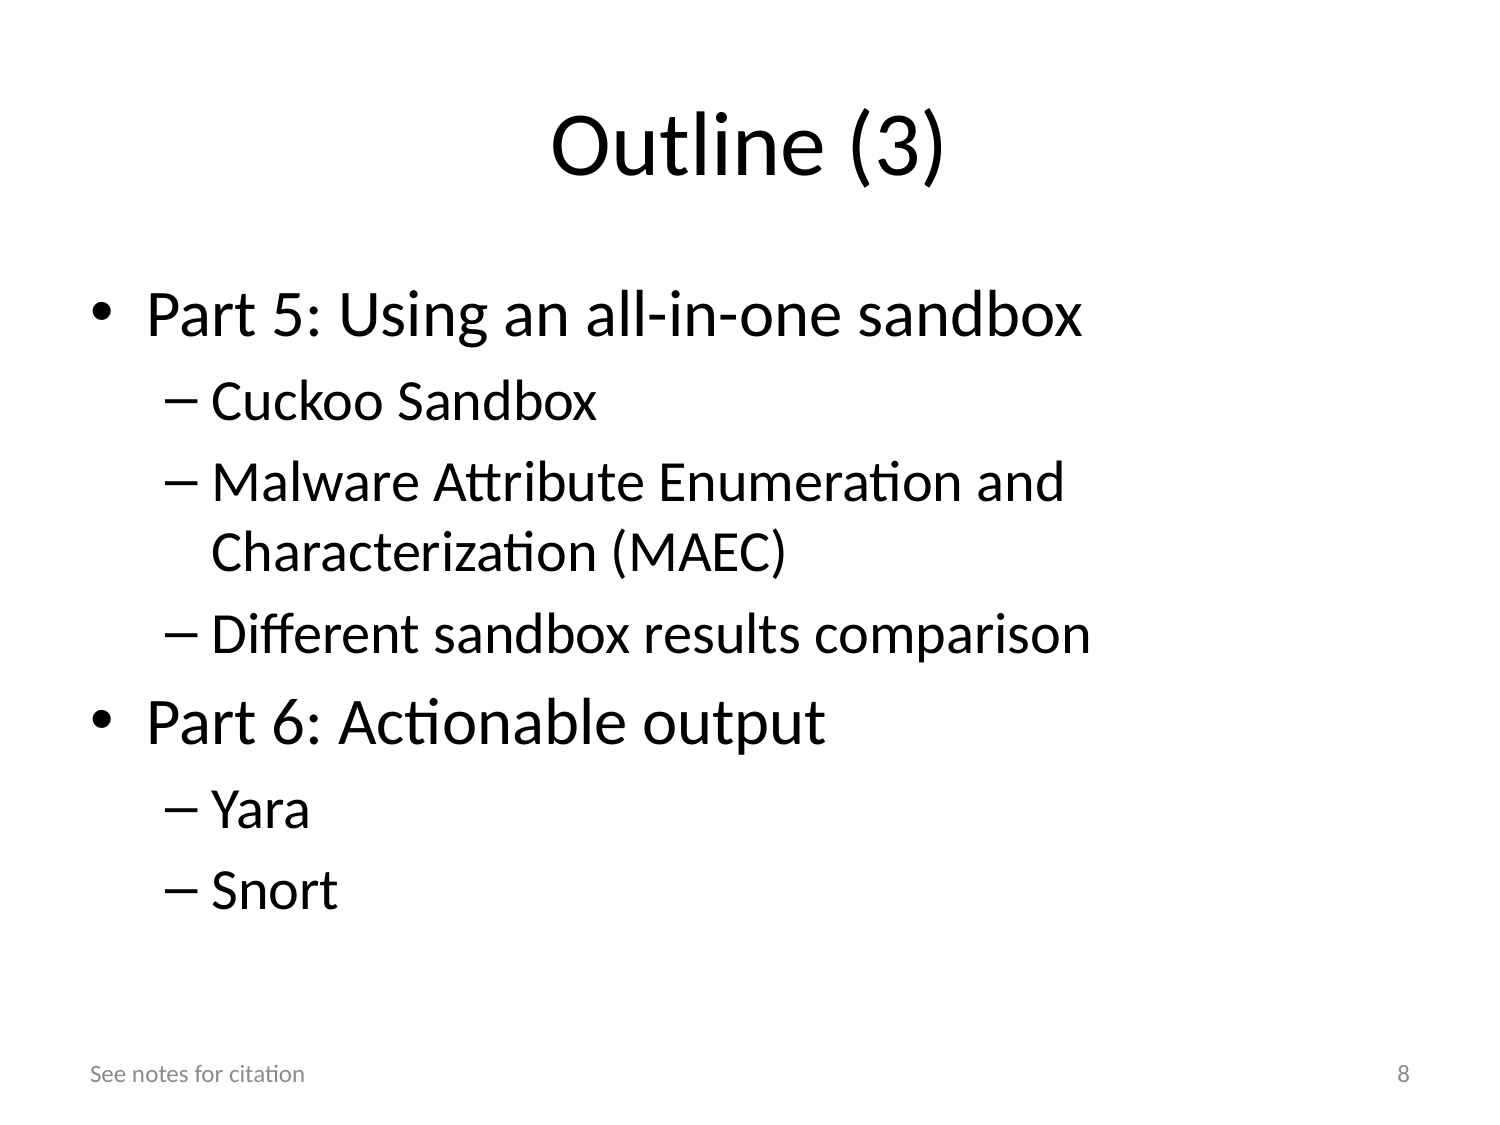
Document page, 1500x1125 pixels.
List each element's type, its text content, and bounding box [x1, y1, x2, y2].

slide_number 8 [1074, 1042, 1425, 1103]
list Part 5: Using an all-in-one sandbox Cuckoo Sandbox Malware Attribute Enumeration and Characterization (MAEC) Different sandbox results comparison Part 6: Actionable output Yara Snort [75, 262, 1425, 1005]
title Outline (3) [75, 45, 1425, 233]
slide_number See notes for citation [75, 1042, 425, 1103]
